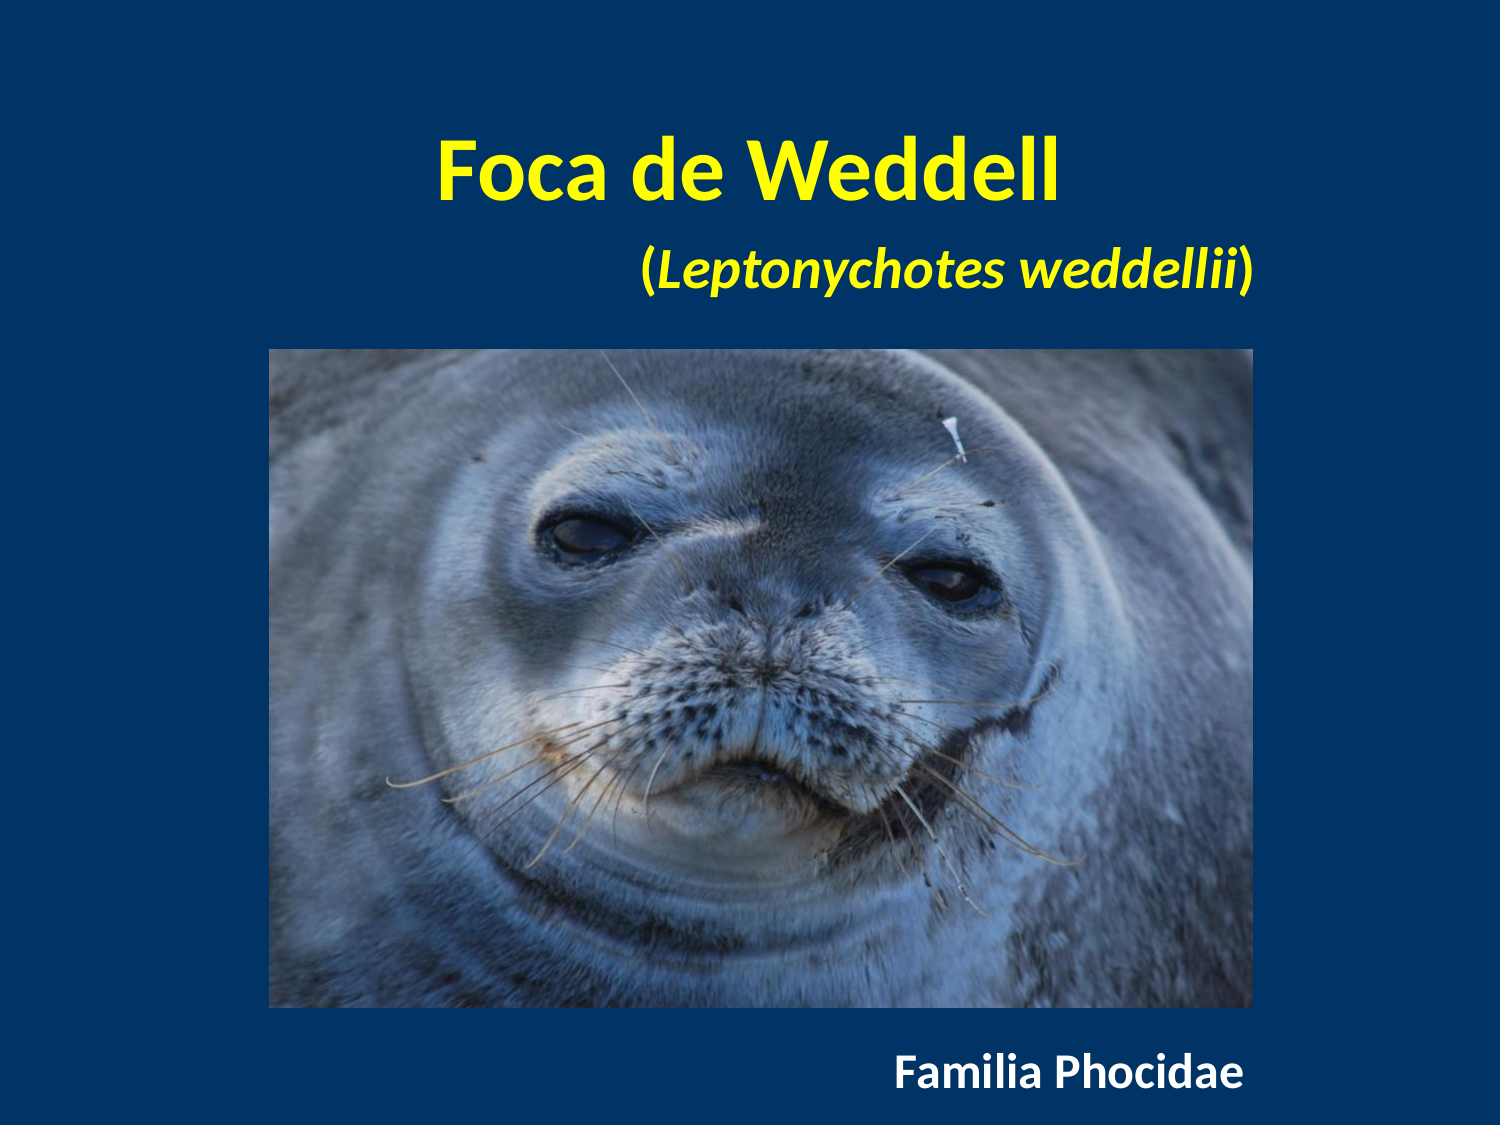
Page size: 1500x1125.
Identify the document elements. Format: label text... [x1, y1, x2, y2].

picture [269, 349, 1254, 1008]
title Foca de Weddell [75, 70, 1425, 258]
text_box (Leptonychotes weddellii) [624, 222, 1272, 308]
text_box Familia Phocidae [868, 1031, 1260, 1106]
